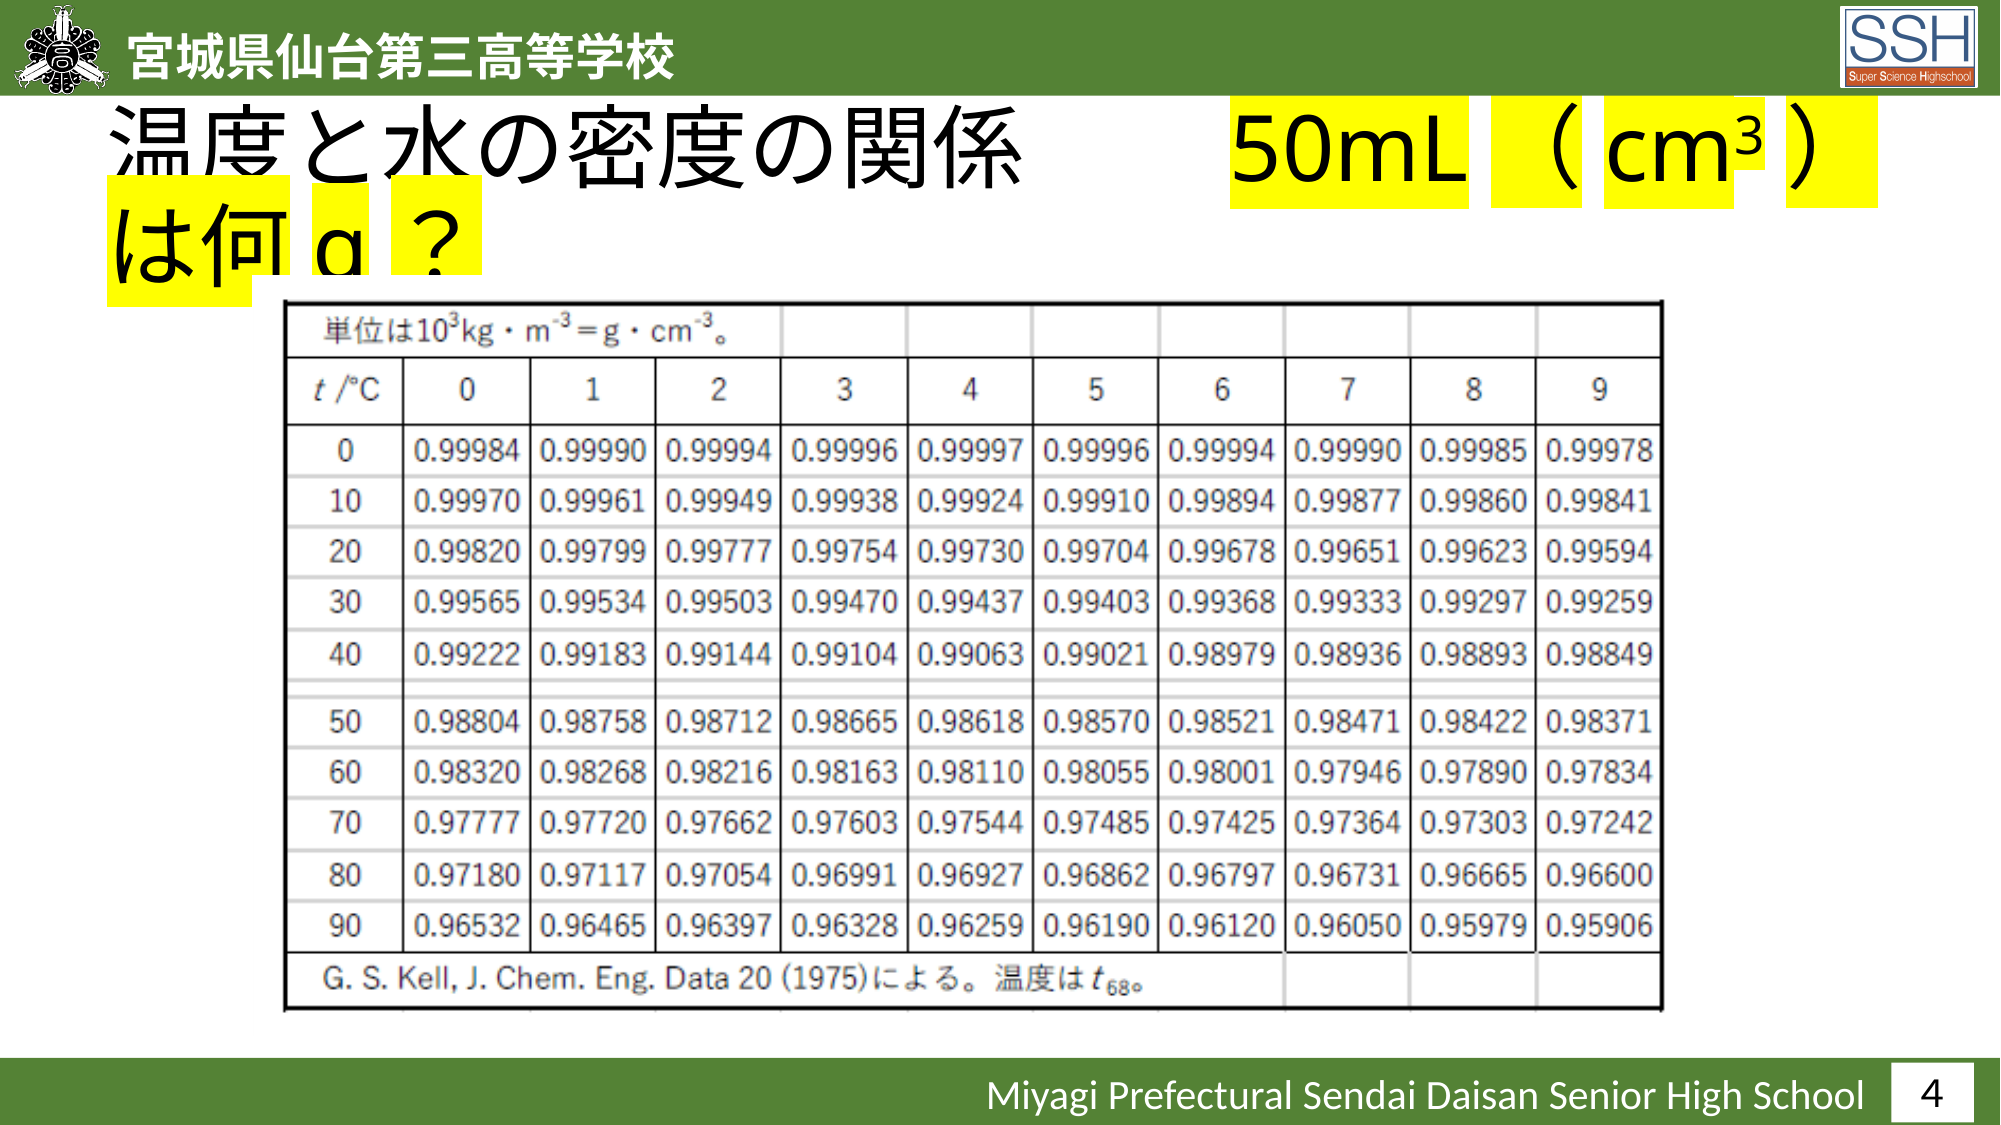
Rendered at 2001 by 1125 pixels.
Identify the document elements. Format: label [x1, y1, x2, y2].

picture [252, 275, 1690, 1036]
text_box [0, 0, 2000, 1125]
